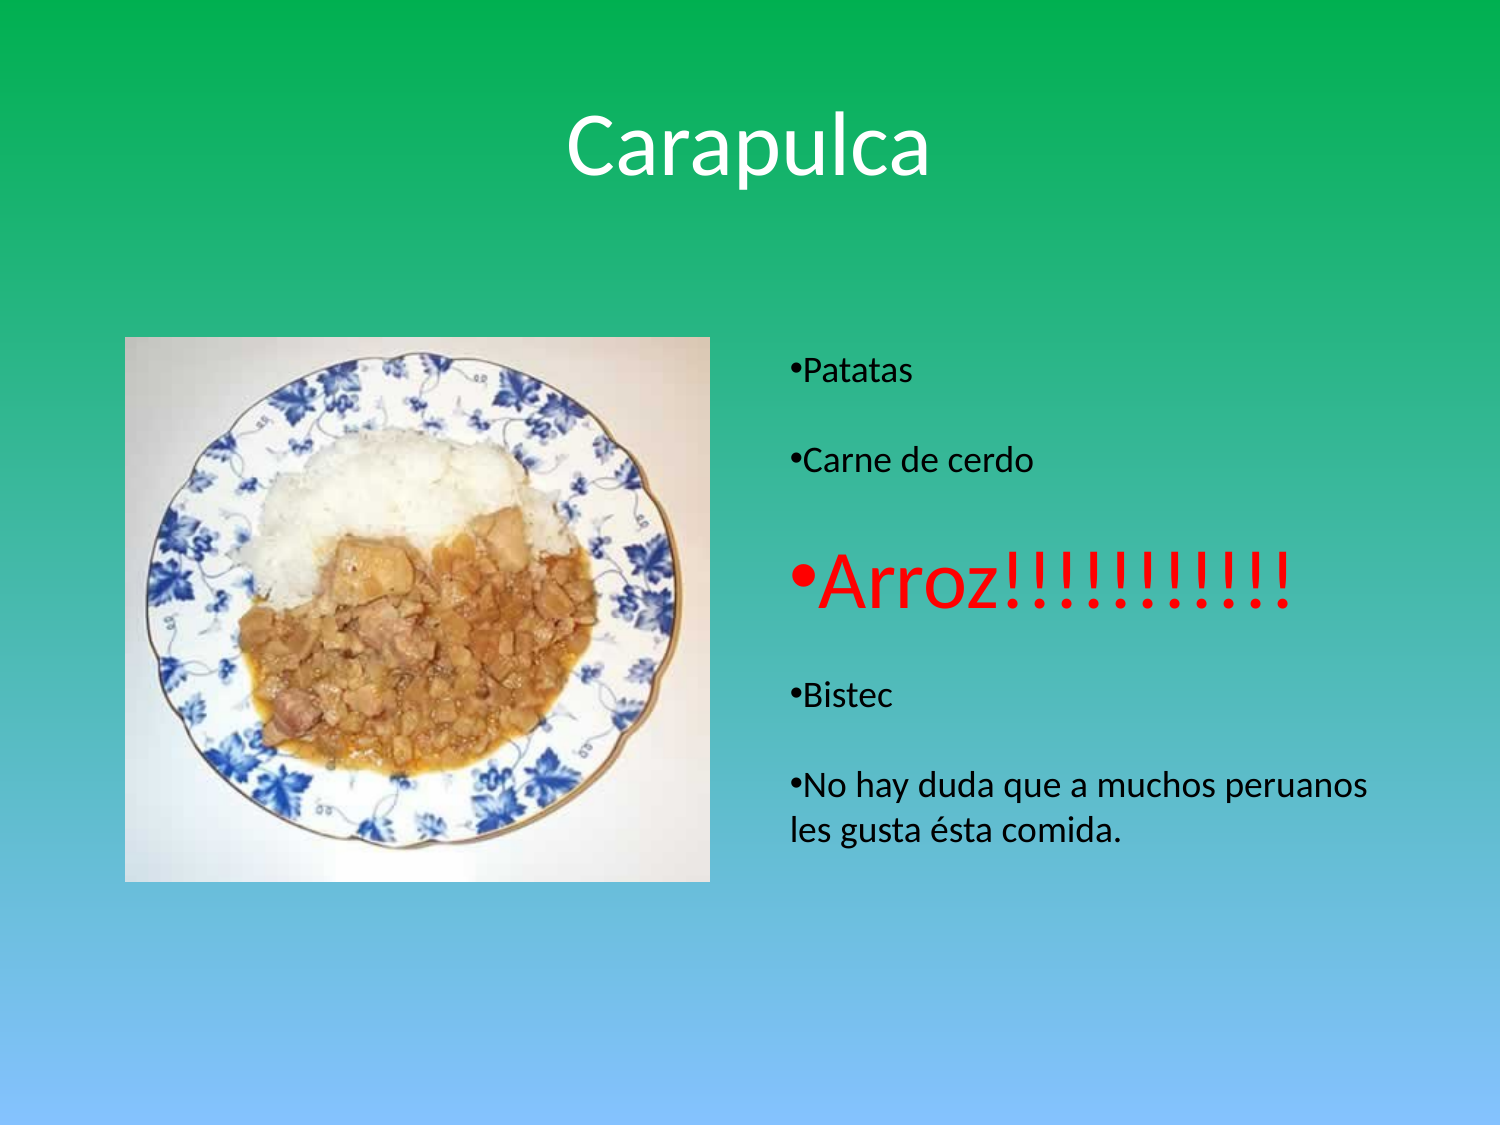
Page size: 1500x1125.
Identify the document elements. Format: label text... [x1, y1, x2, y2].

title Carapulca [75, 45, 1425, 233]
picture [124, 337, 710, 882]
text_box Patatas Carne de cerdo Arroz!!!!!!!!!!! Bistec No hay duda que a muchos peruanos les gusta ésta comida. [774, 337, 1425, 948]
